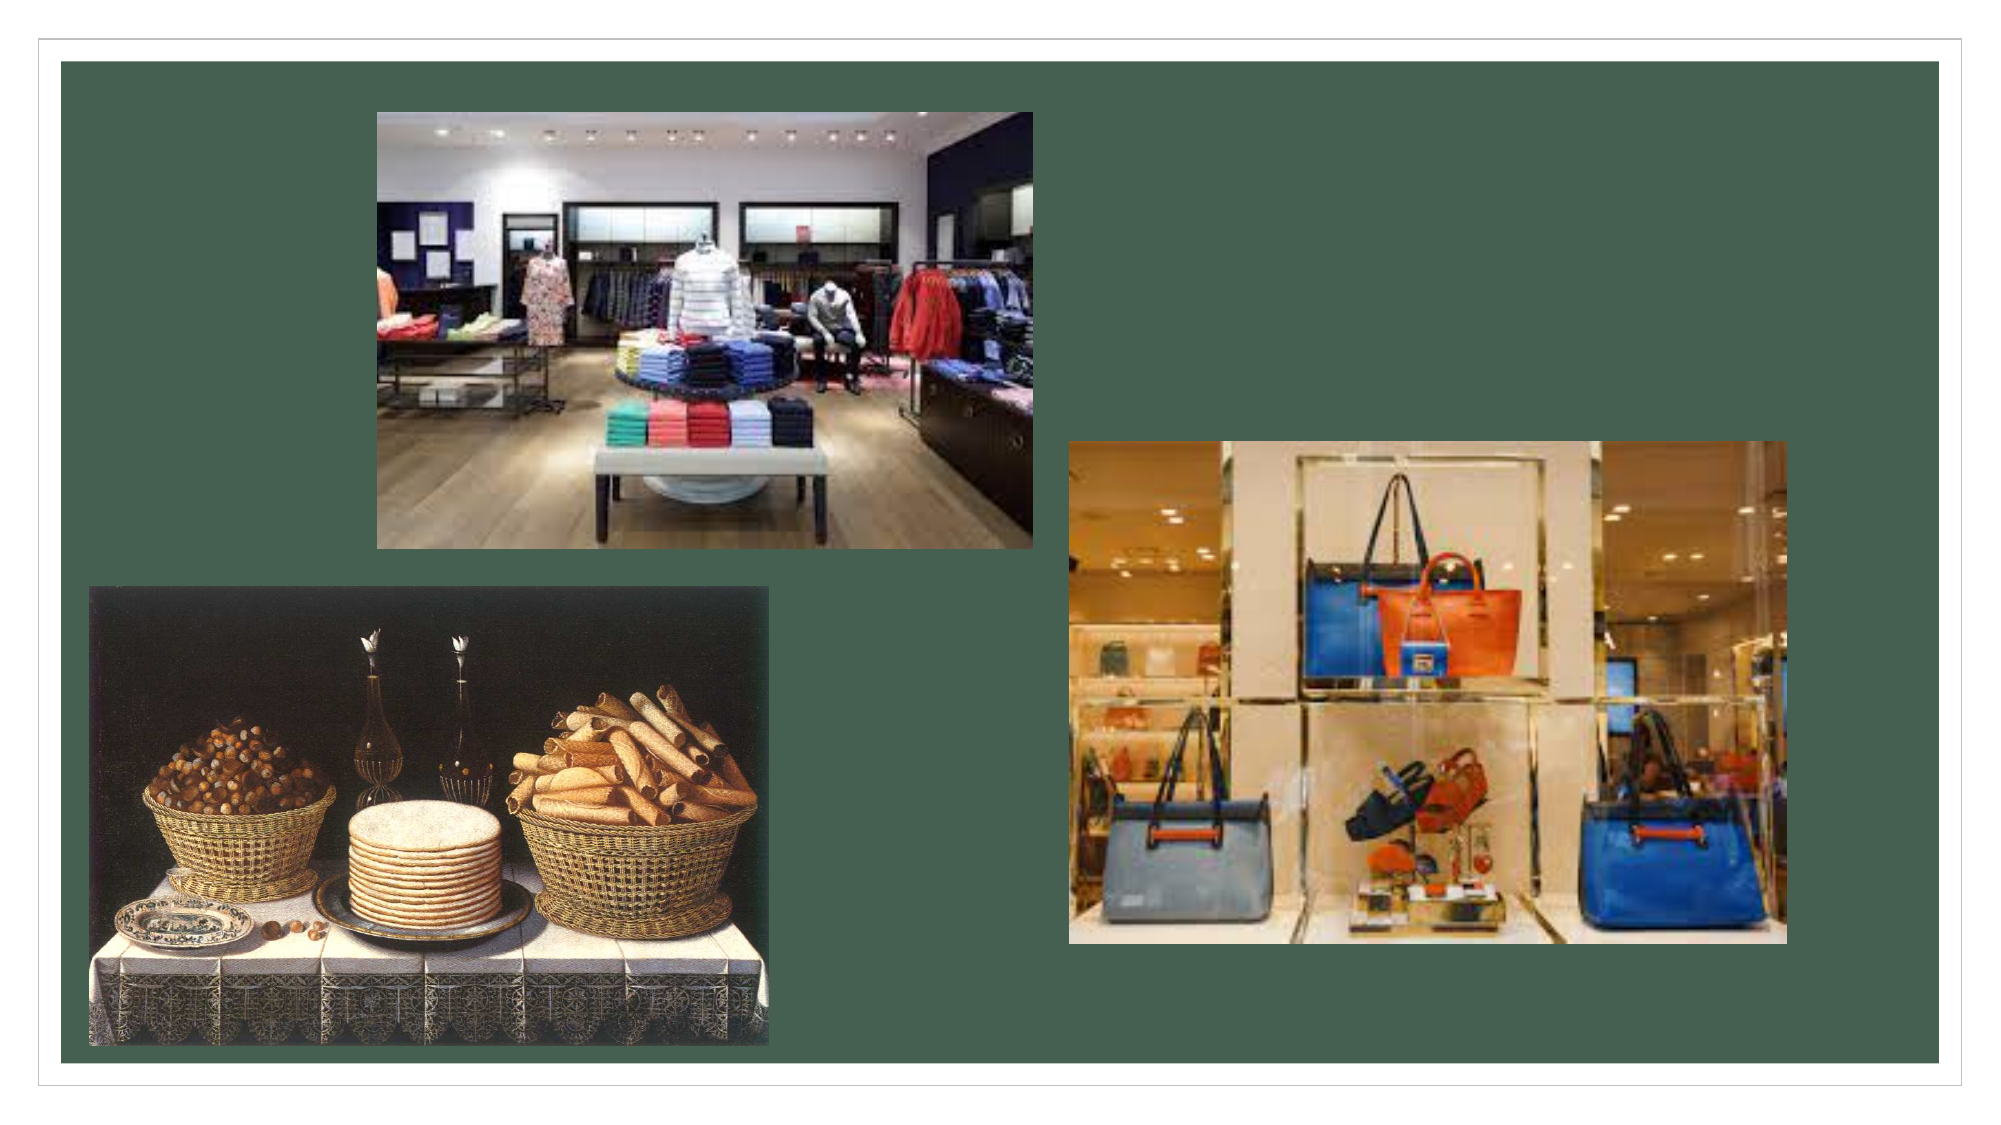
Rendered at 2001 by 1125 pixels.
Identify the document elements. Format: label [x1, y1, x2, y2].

picture [377, 112, 1033, 549]
picture [89, 586, 769, 1046]
picture [1069, 441, 1787, 944]
